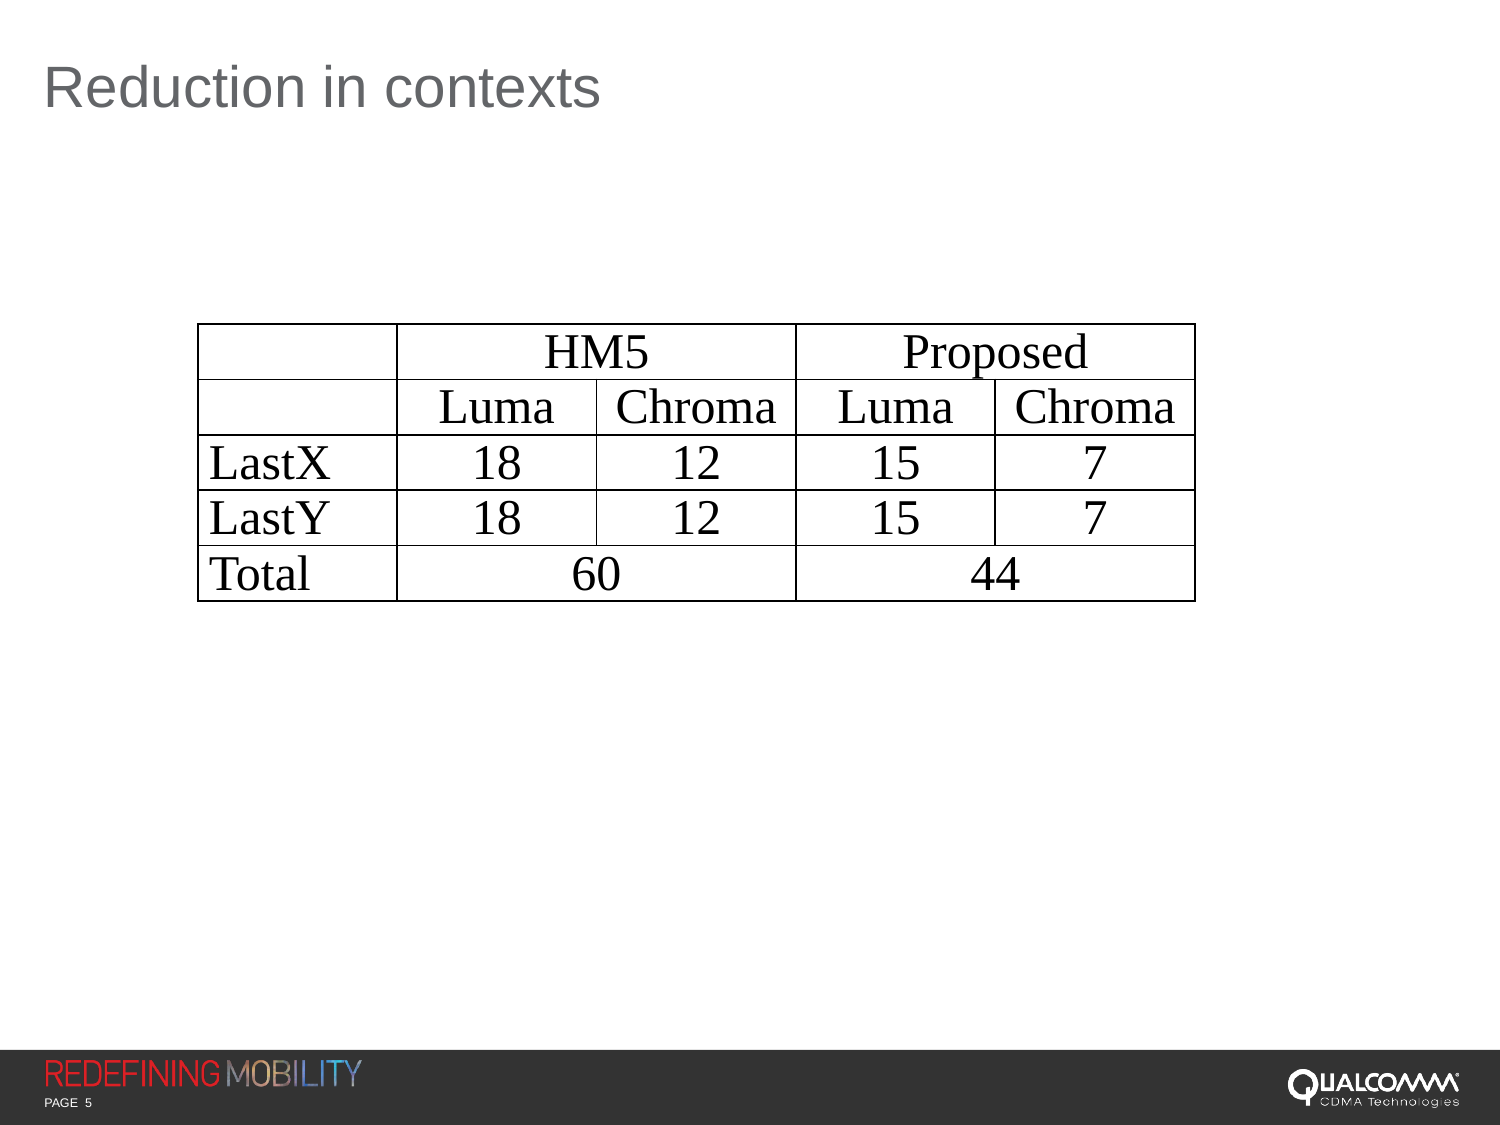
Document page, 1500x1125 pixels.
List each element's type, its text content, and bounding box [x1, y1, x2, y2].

table_cell 60 [398, 546, 795, 600]
table_cell [199, 380, 396, 434]
table_cell 44 [797, 546, 1194, 600]
table_cell 18 [398, 491, 596, 545]
table_cell 15 [797, 491, 994, 545]
table_cell Chroma [597, 380, 795, 434]
table_cell Luma [797, 380, 994, 434]
table_cell Luma [398, 380, 596, 434]
table_cell 12 [597, 491, 795, 545]
table_cell 7 [996, 436, 1194, 489]
title Reduction in contexts [28, 44, 1462, 138]
picture [30, 1048, 372, 1099]
table_header Proposed [797, 325, 1194, 379]
table_cell LastY [199, 491, 396, 545]
table_cell 15 [797, 436, 994, 489]
table_header [199, 325, 396, 379]
table_cell 7 [996, 491, 1194, 545]
table_header HM5 [398, 325, 795, 379]
table_cell Chroma [996, 380, 1194, 434]
table_cell LastX [199, 436, 396, 489]
table_cell Total [199, 546, 396, 600]
table_cell 12 [597, 436, 795, 489]
picture [1278, 1058, 1478, 1114]
table_cell 18 [398, 436, 596, 489]
